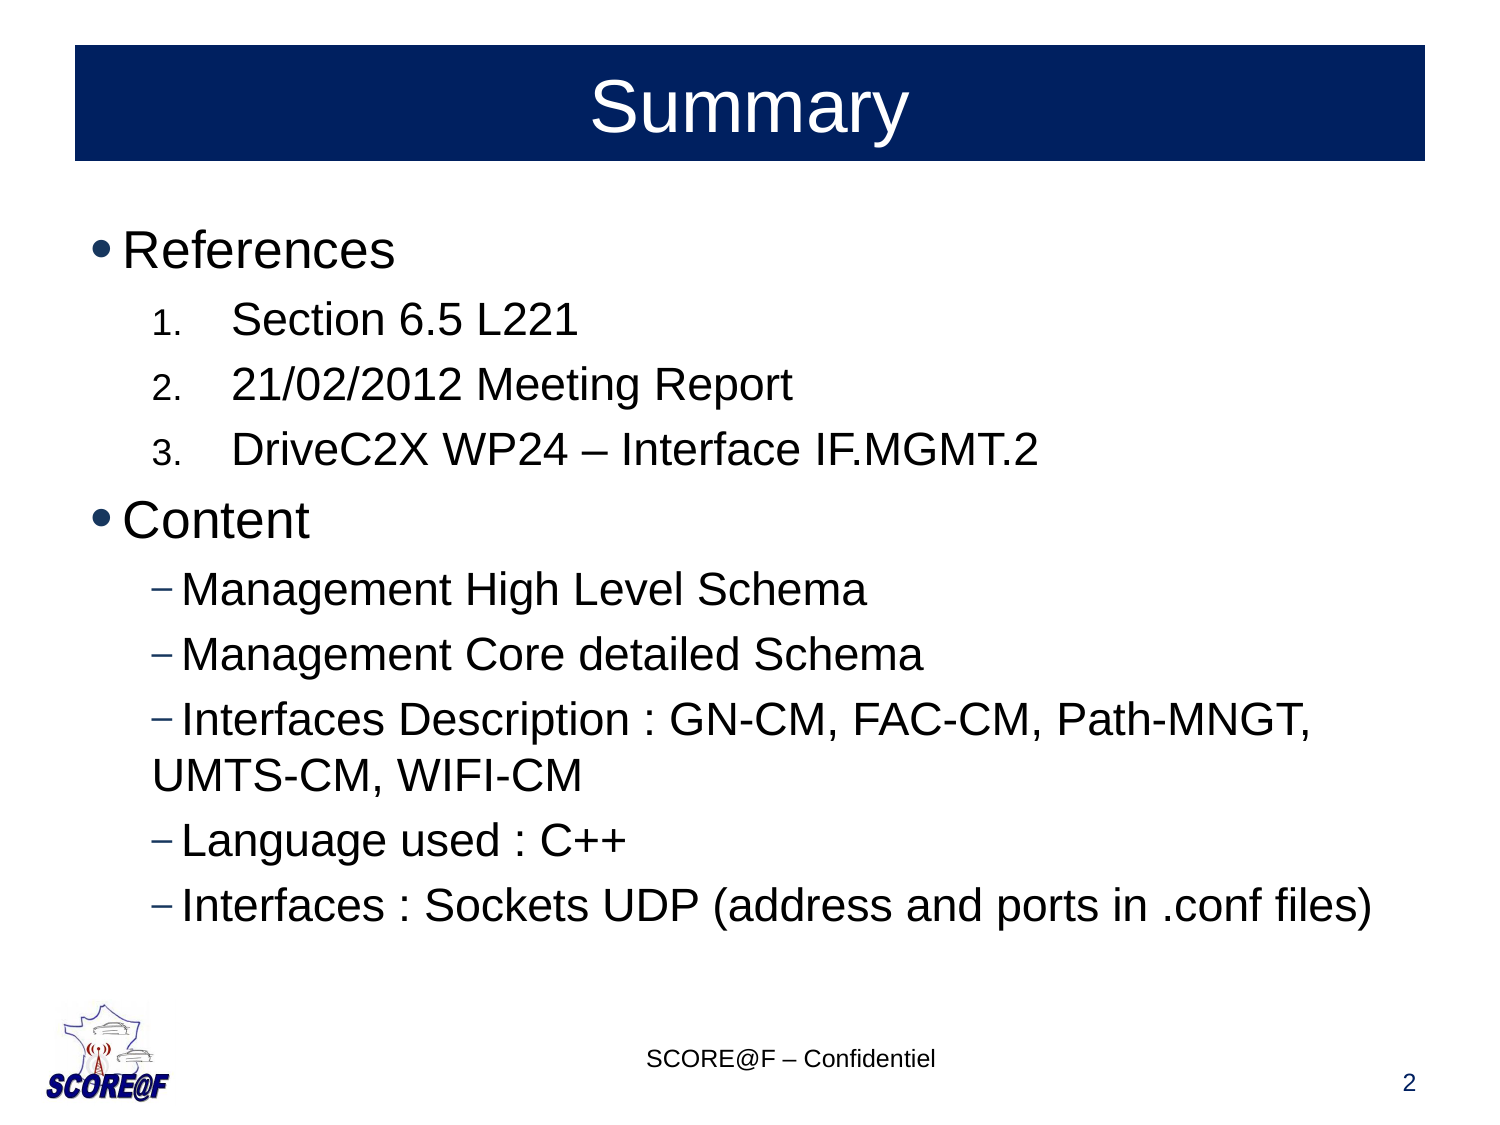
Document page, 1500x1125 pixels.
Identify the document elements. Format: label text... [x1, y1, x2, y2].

title Summary [75, 45, 1425, 161]
picture [41, 999, 176, 1106]
list References Section 6.5 L221 21/02/2012 Meeting Report DriveC2X WP24 – Interface IF.MGMT.2 Content Management High Level Schema Management Core detailed Schema Interfaces Description : GN-CM, FAC-CM, Path-MNGT, UMTS-CM, WIFI-CM Language used : C++ Interfaces : Sockets UDP (address and ports in .conf files) [75, 208, 1425, 951]
